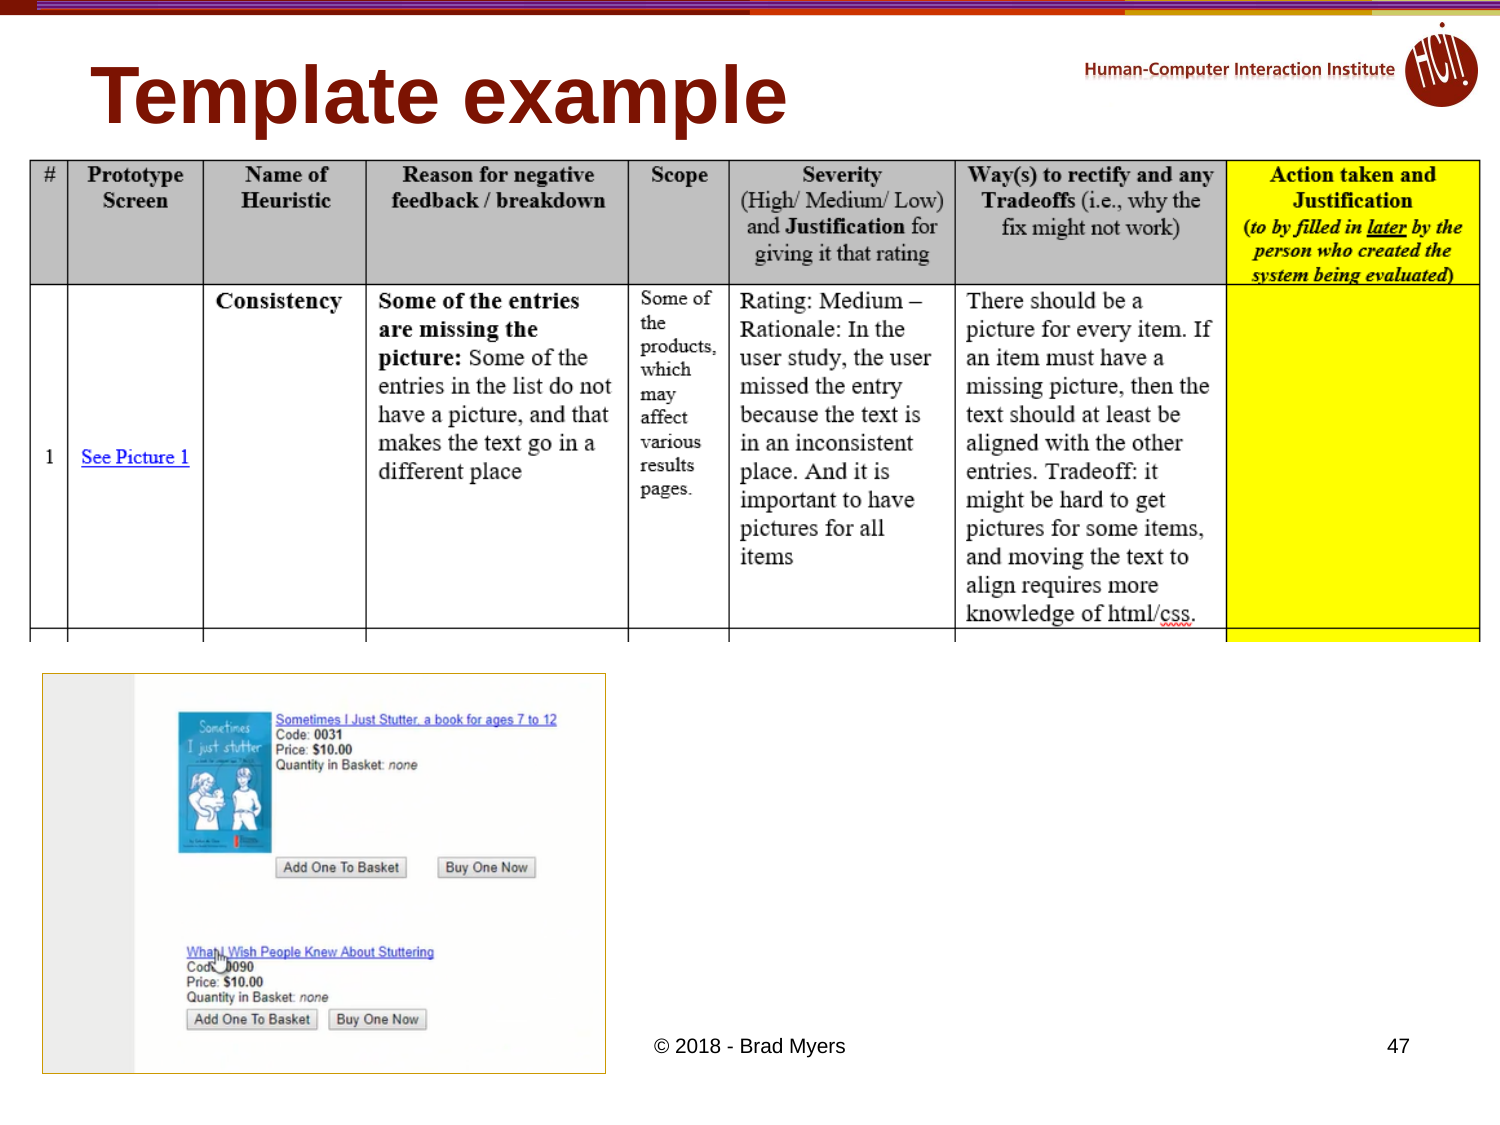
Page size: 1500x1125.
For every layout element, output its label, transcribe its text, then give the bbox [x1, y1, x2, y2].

picture [1313, 22, 1478, 107]
slide_number 47 [1074, 1024, 1426, 1101]
picture [41, 673, 606, 1074]
title Template example [74, 19, 1313, 145]
footer © 2018 - Brad Myers [512, 1024, 988, 1101]
picture [0, 147, 1497, 643]
picture [37, 1, 1500, 10]
